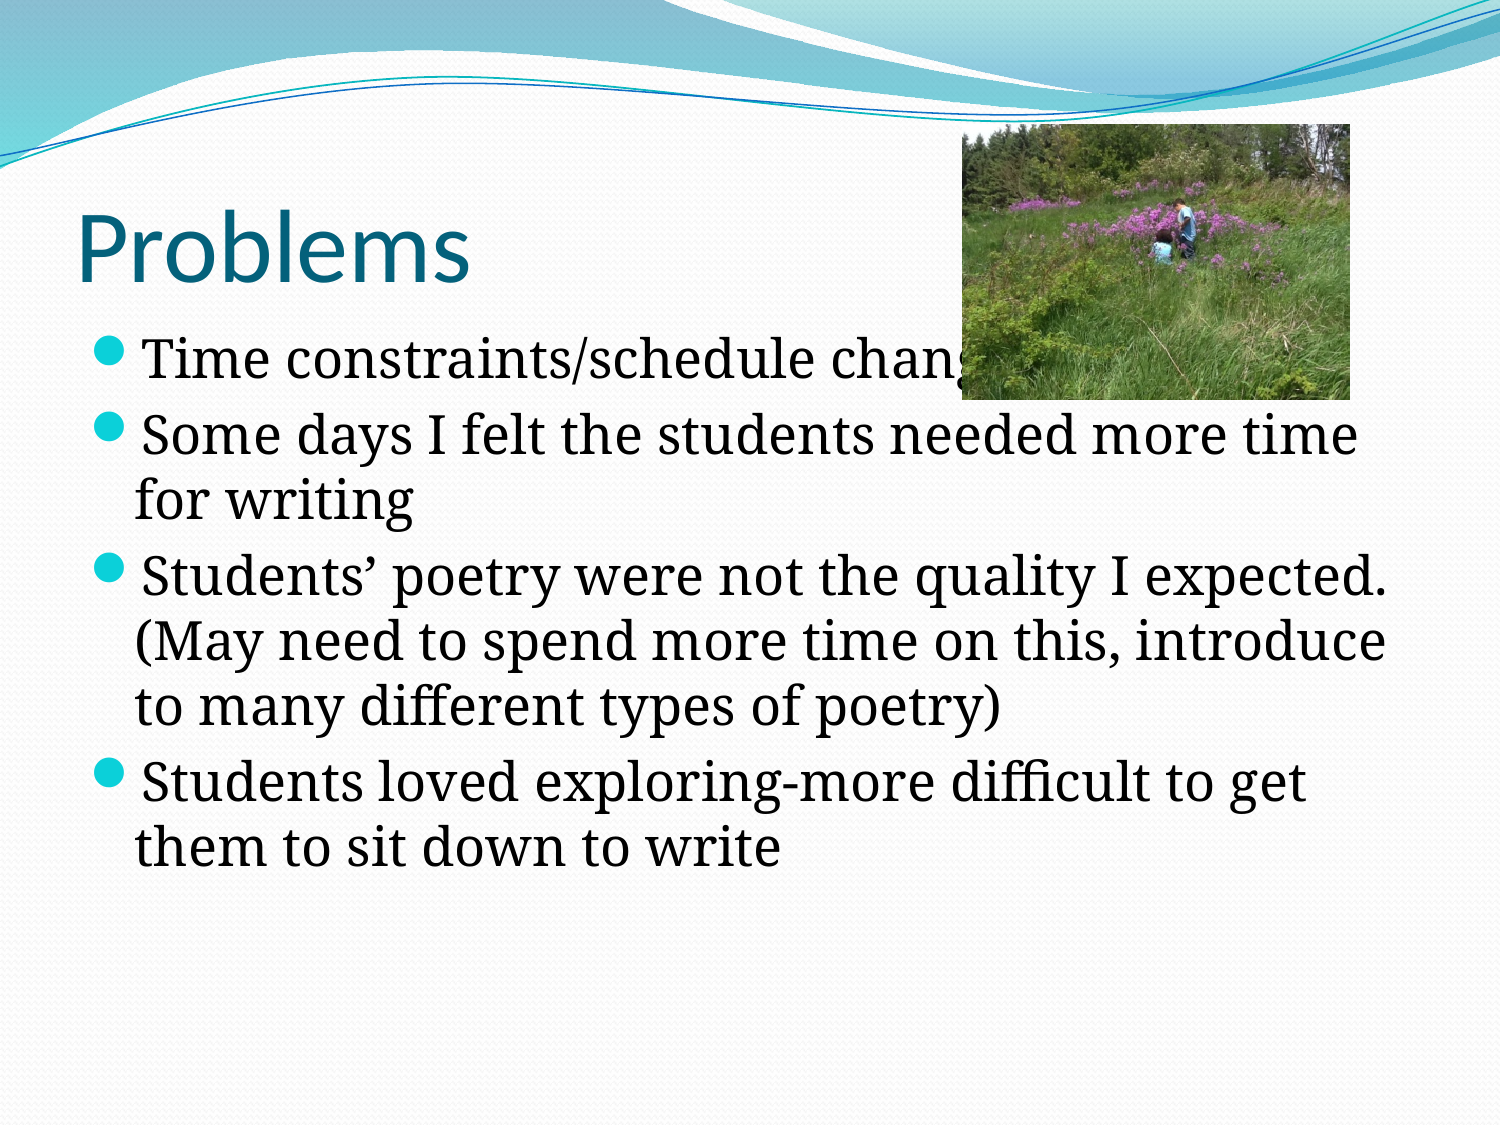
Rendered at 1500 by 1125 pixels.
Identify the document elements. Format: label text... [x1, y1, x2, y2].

picture [962, 124, 1351, 401]
title Problems [75, 115, 1425, 303]
list Time constraints/schedule changes Some days I felt the students needed more time for writing Students’ poetry were not the quality I expected. (May need to spend more time on this, introduce to many different types of poetry) Students loved exploring-more difficult to get them to sit down to write [75, 317, 1425, 1038]
